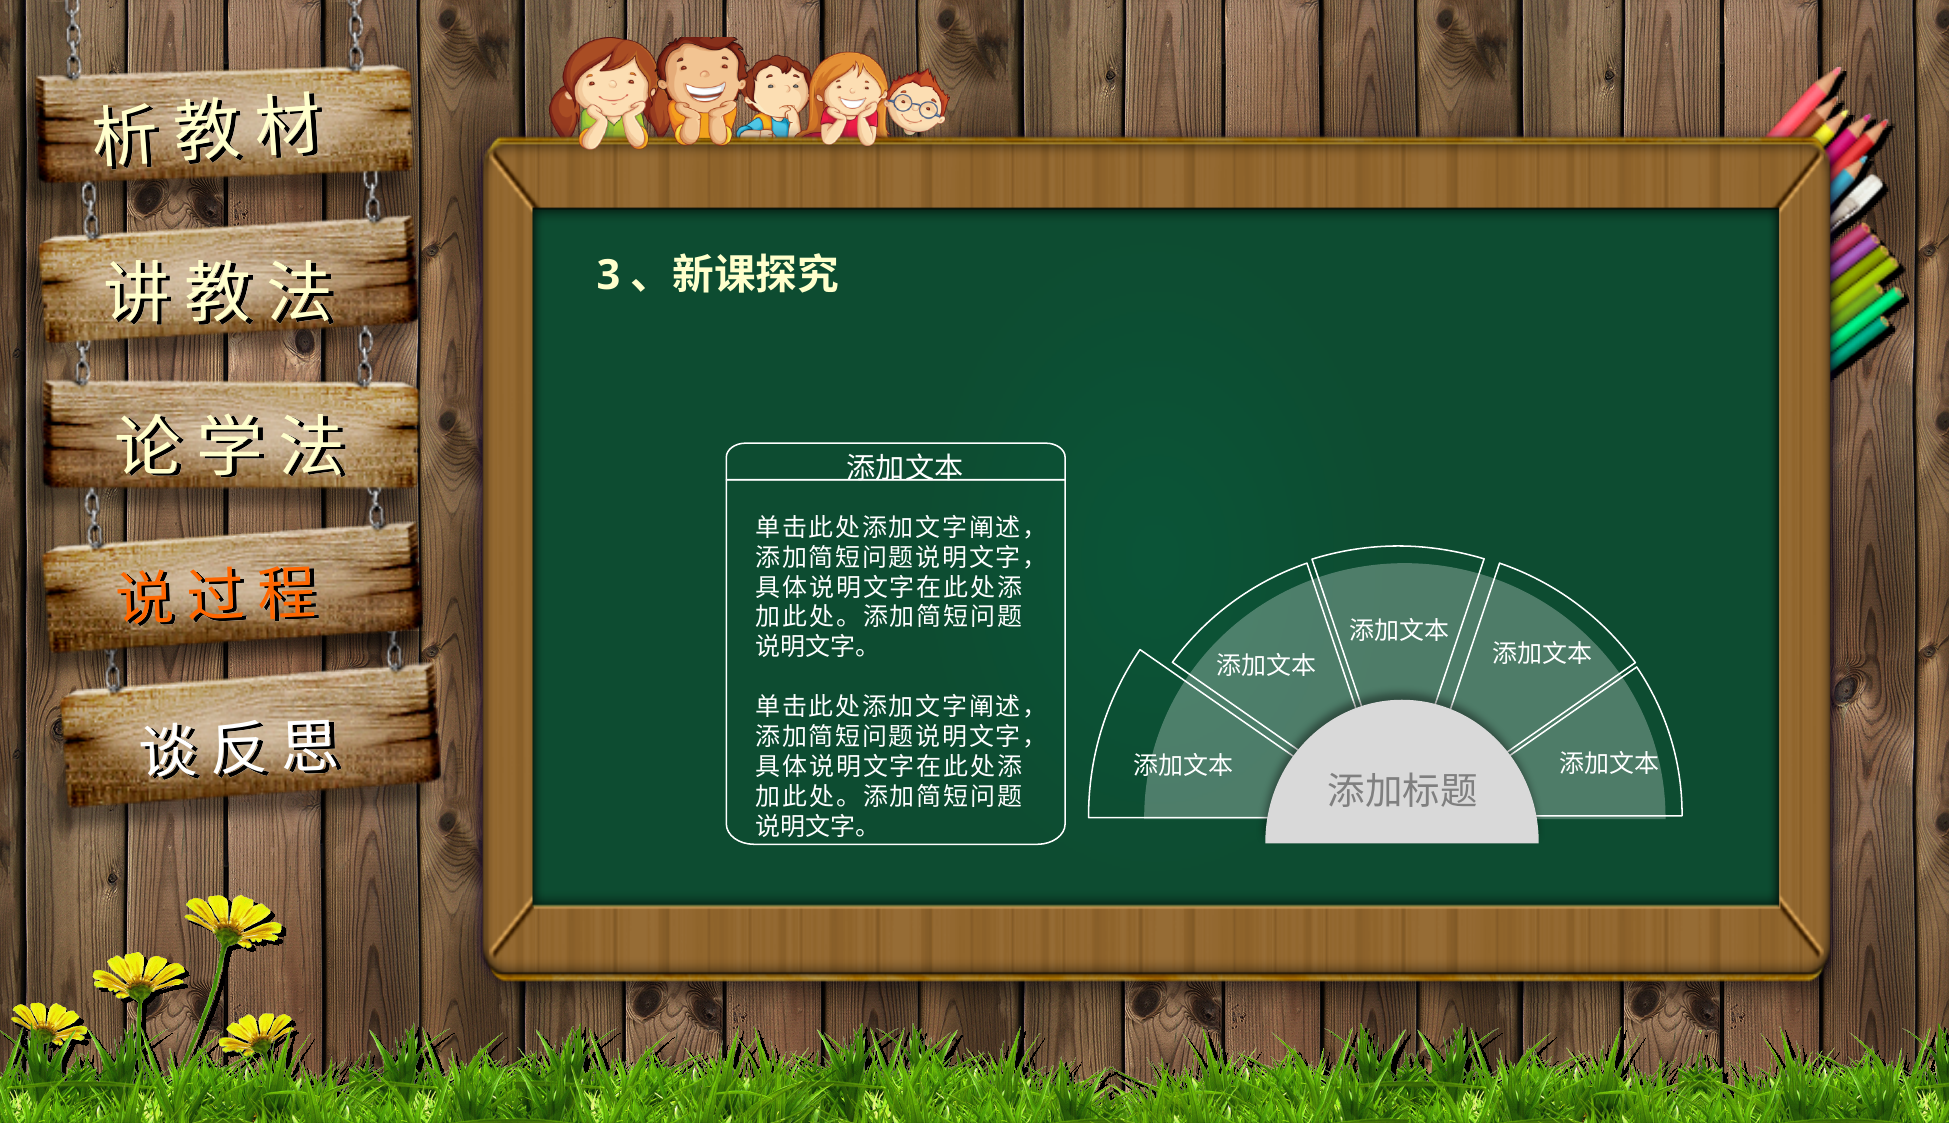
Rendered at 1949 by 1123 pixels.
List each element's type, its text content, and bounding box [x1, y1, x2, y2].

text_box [1423, 666, 1683, 816]
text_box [1088, 649, 1168, 818]
text_box 3、新课探究 [581, 240, 854, 306]
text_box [726, 442, 1066, 874]
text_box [1311, 545, 1485, 698]
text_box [1413, 562, 1636, 698]
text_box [1172, 562, 1306, 816]
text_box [1265, 699, 1539, 844]
picture [0, 0, 1949, 1123]
